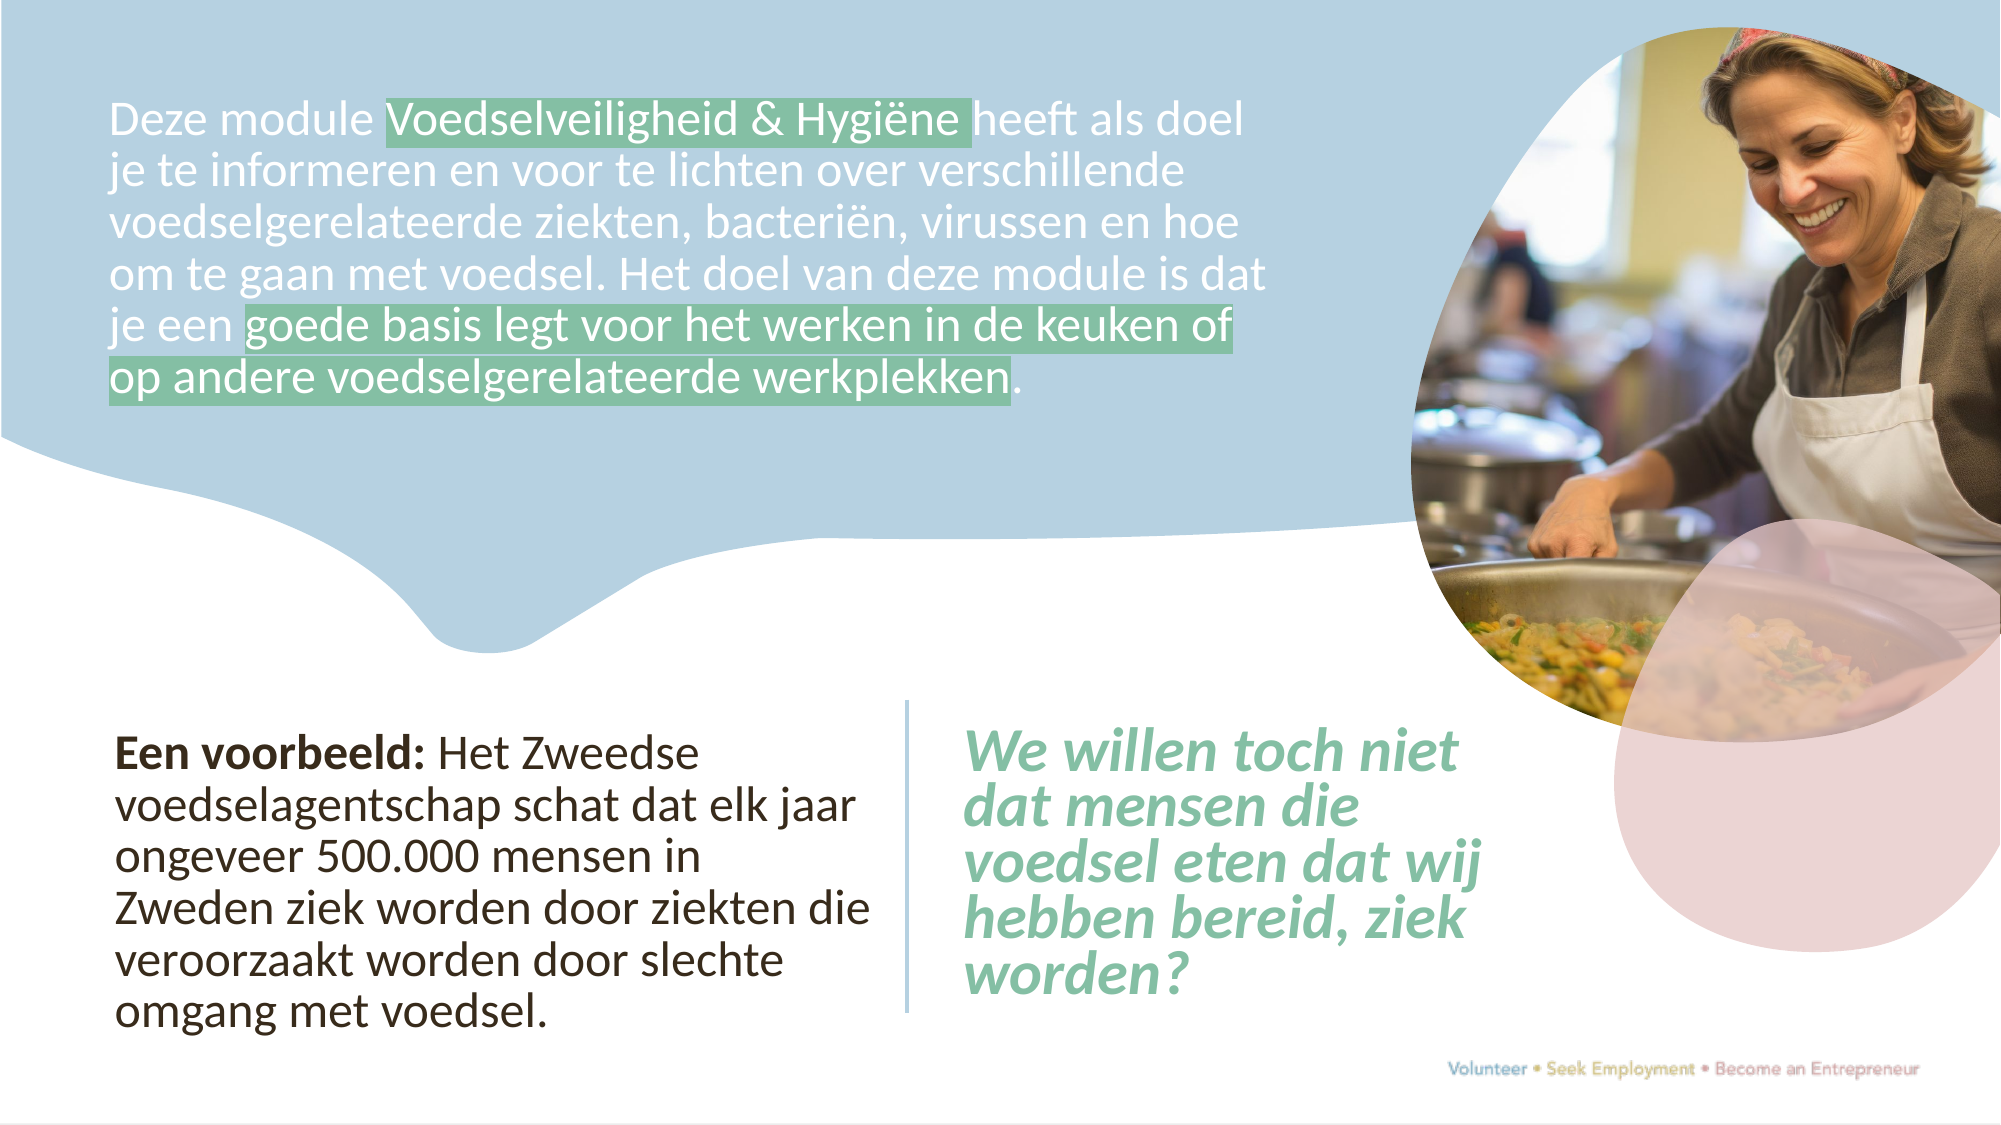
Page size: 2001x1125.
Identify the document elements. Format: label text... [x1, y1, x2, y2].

text_box We willen toch niet dat mensen die voedsel eten dat wij hebben bereid, ziek worden? [948, 720, 1531, 997]
text_box Een voorbeeld: Het Zweedse voedselagentschap schat dat elk jaar ongeveer 500.000 mensen in Zweden ziek worden door ziekten die veroorzaakt worden door slechte omgang met voedsel. [99, 720, 888, 1035]
picture [1418, 1046, 1971, 1103]
text_box Deze module Voedselveiligheid & Hygiëne heeft als doel je te informeren en voor te lichten over verschillende voedselgerelateerde ziekten, bacteriën, virussen en hoe om te gaan met voedsel. Het doel van deze module is dat je een goede basis legt voor het werken in de keuken of op andere voedselgerelateerde werkplekken. [94, 86, 1303, 464]
text_box [0, 0, 2000, 655]
picture [1411, 27, 2001, 743]
text_box [1614, 743, 2000, 953]
